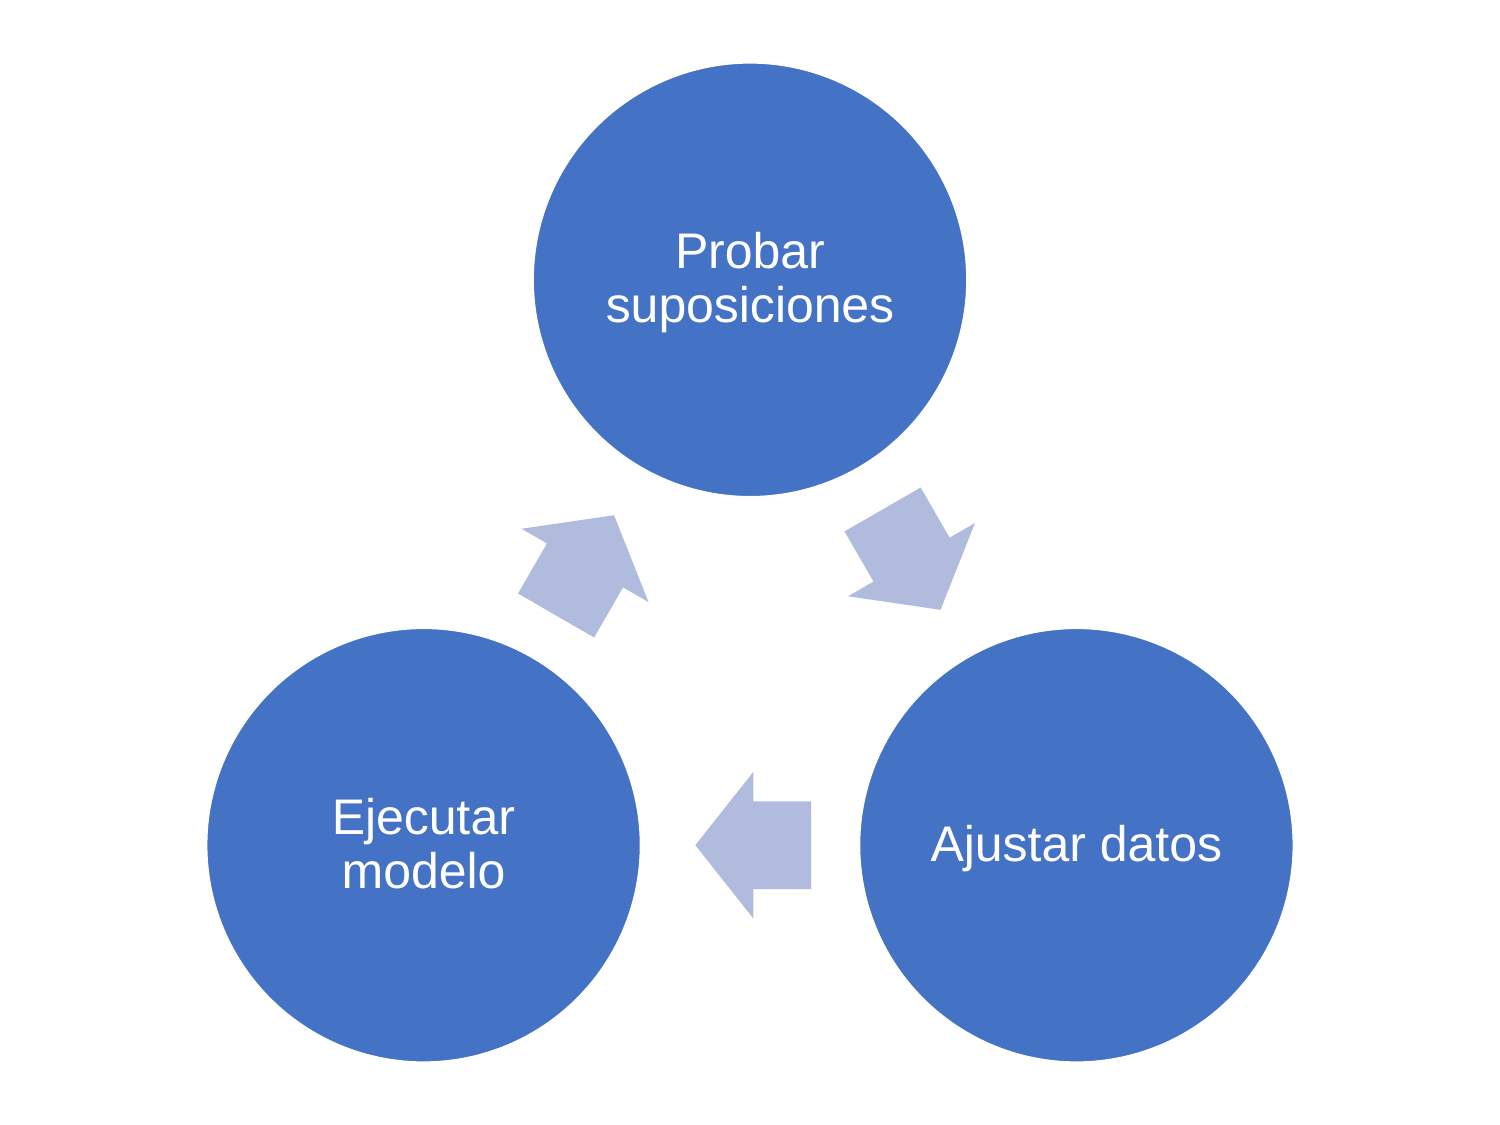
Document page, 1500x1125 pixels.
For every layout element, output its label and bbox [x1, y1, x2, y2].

text_box [0, 62, 1500, 1063]
